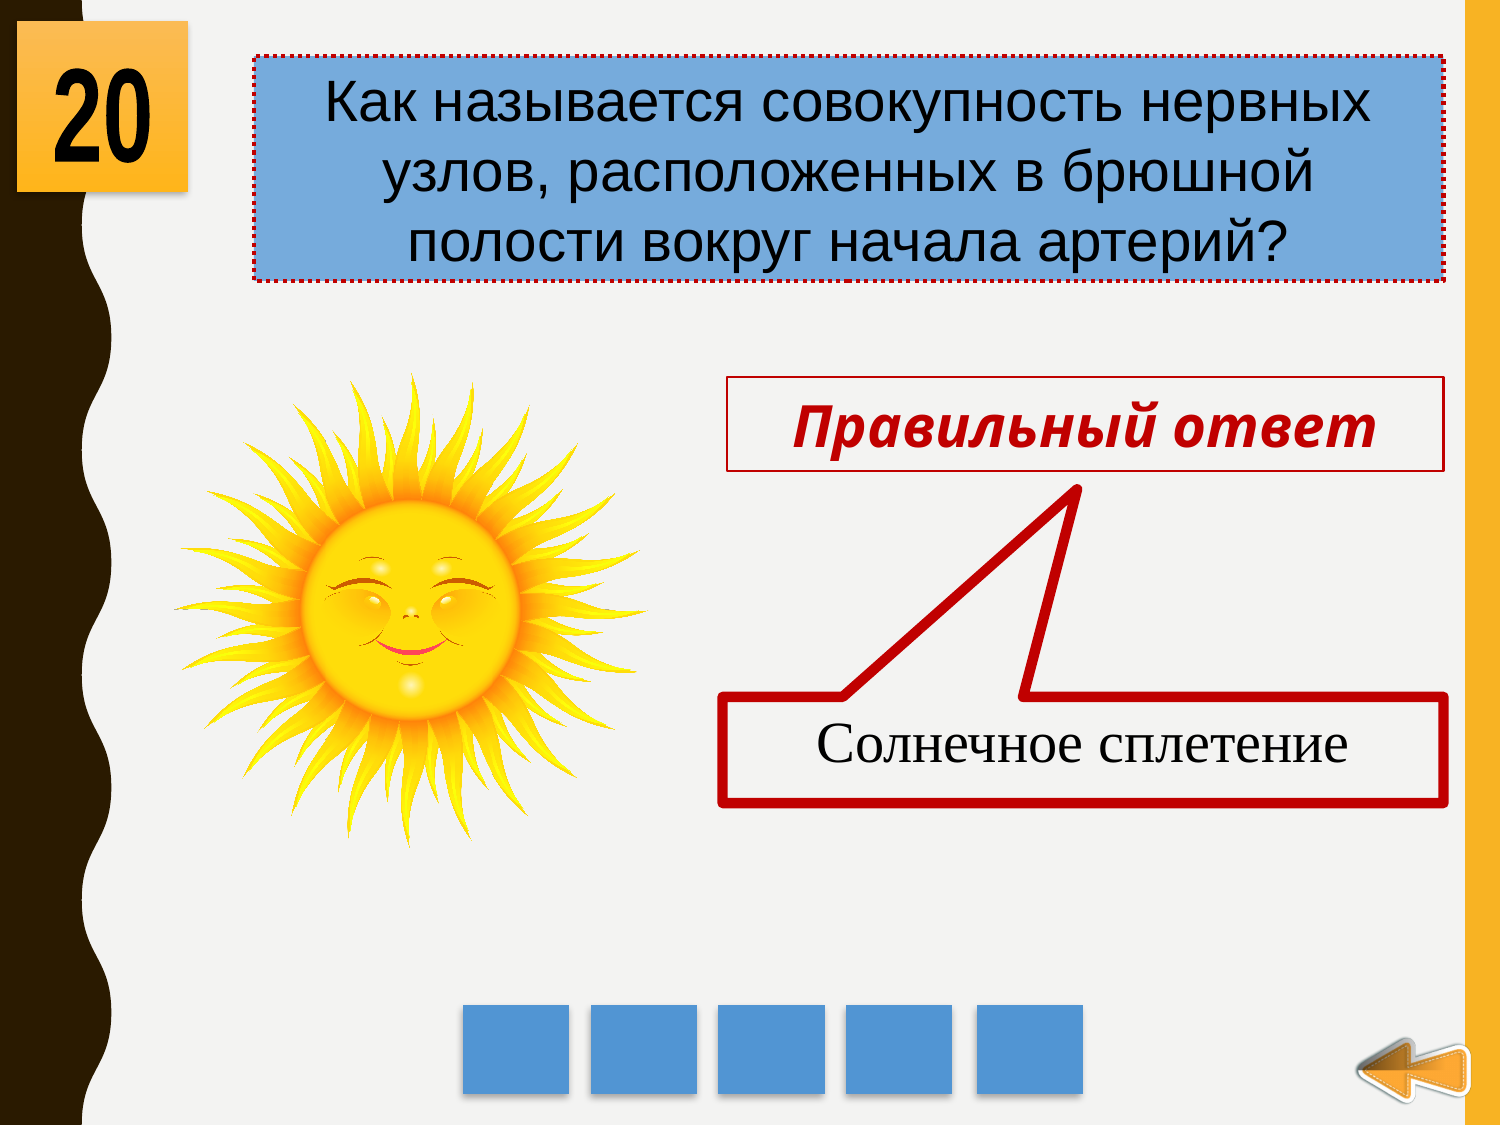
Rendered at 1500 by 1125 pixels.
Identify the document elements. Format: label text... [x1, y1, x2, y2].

text_box [463, 1005, 570, 1094]
text_box Солнечное сплетение [721, 488, 1445, 805]
text_box [846, 1005, 953, 1094]
text_box [718, 1005, 825, 1094]
text_box [976, 1005, 1083, 1094]
text_box [591, 1005, 698, 1094]
picture [1352, 1036, 1472, 1106]
text_box Правильный ответ [726, 376, 1445, 472]
text_box [16, 20, 188, 193]
picture [159, 361, 660, 858]
text_box Как называется совокупность нервных узлов, расположенных в брюшной полости вокруг начала артерий? [253, 56, 1444, 281]
